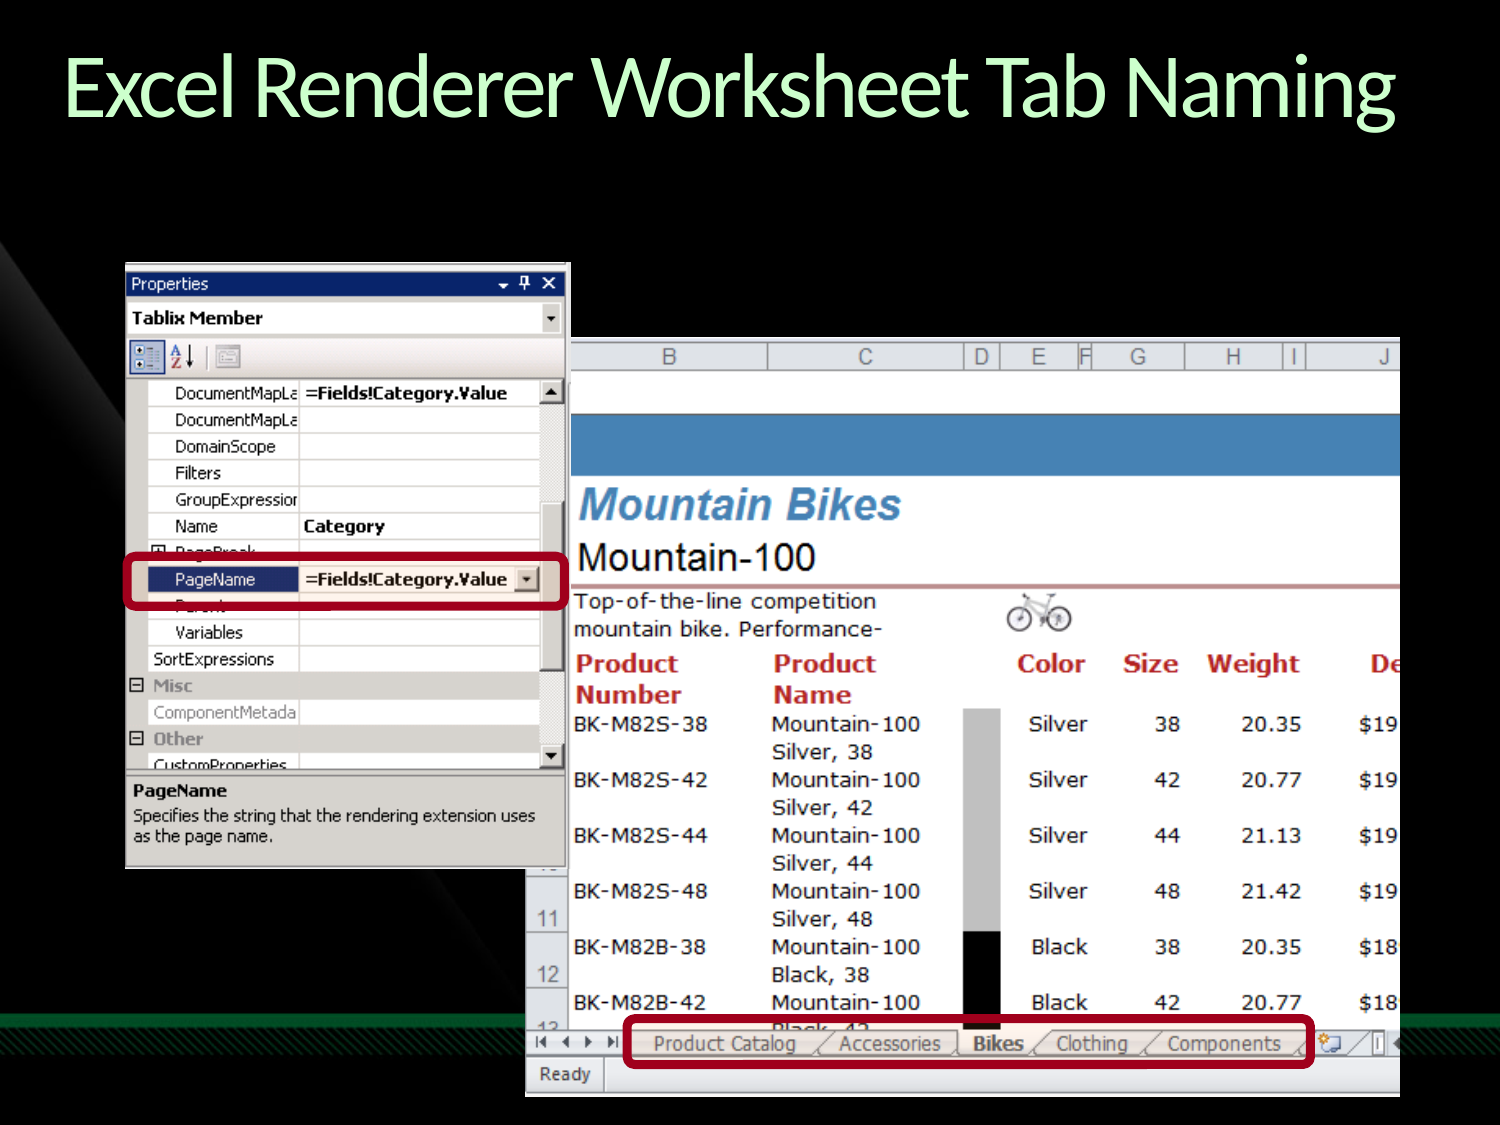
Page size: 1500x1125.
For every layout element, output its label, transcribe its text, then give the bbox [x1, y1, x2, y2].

title Excel Renderer Worksheet Tab Naming [62, 37, 1438, 147]
picture [0, 0, 1500, 1125]
